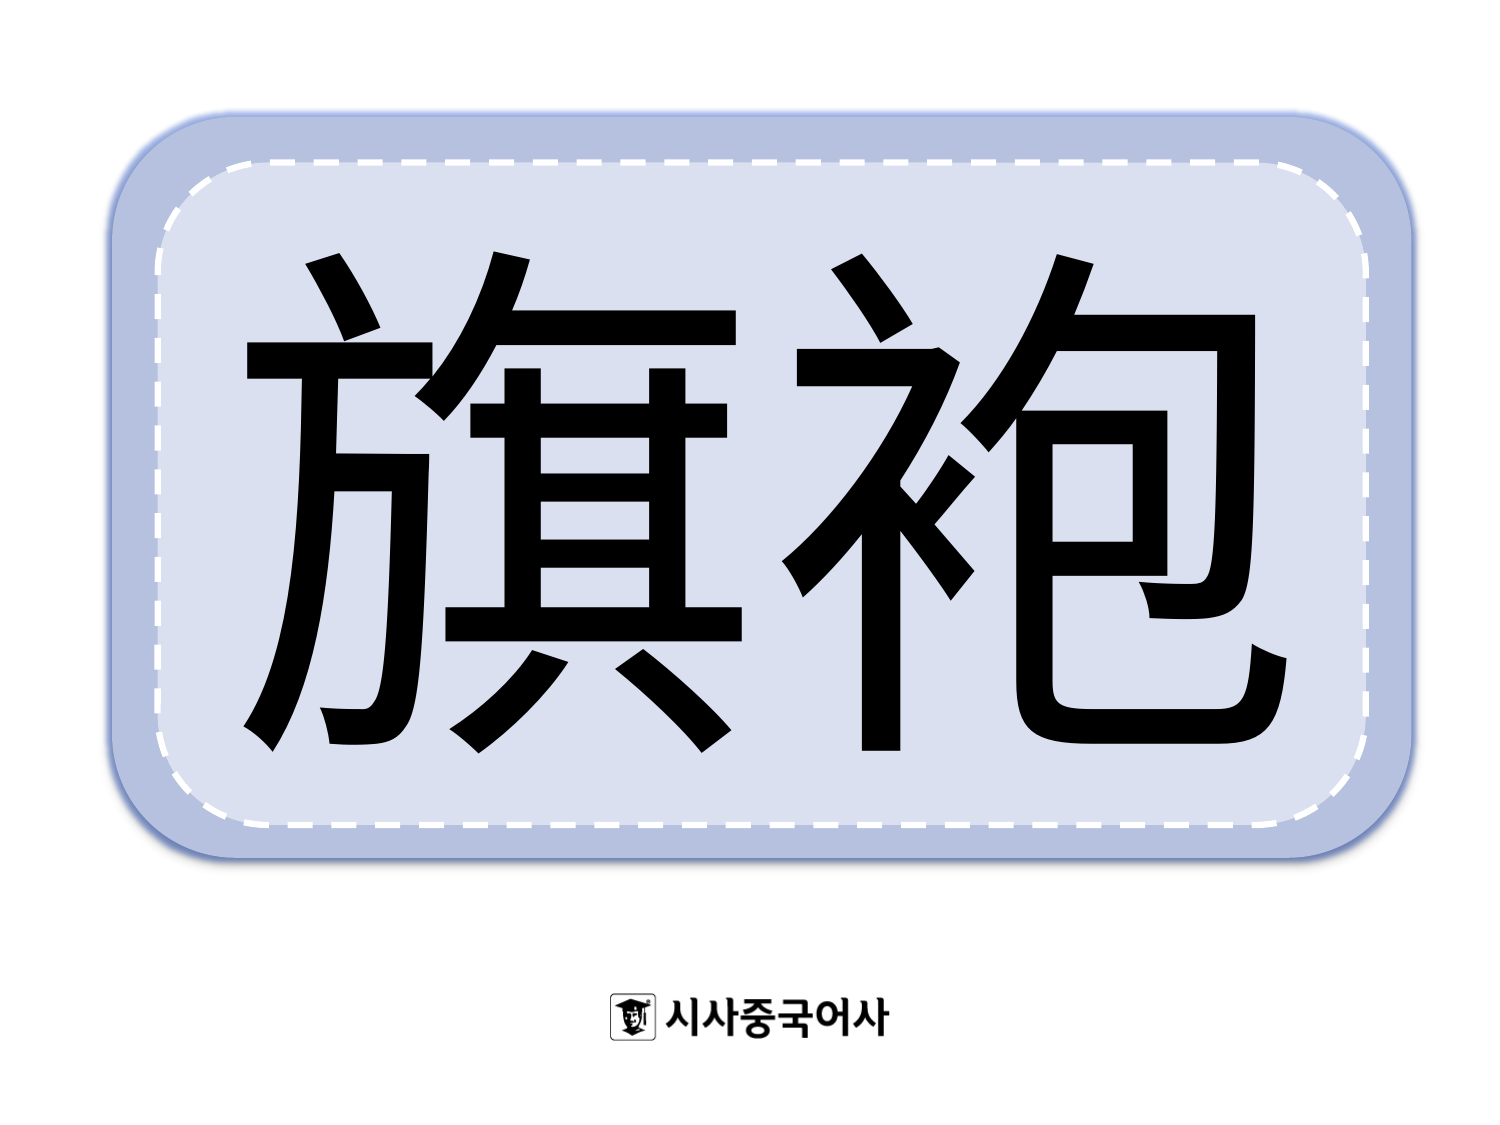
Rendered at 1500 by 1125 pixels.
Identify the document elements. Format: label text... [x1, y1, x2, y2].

text_box 旗袍 [162, 160, 1371, 824]
picture [602, 987, 898, 1047]
